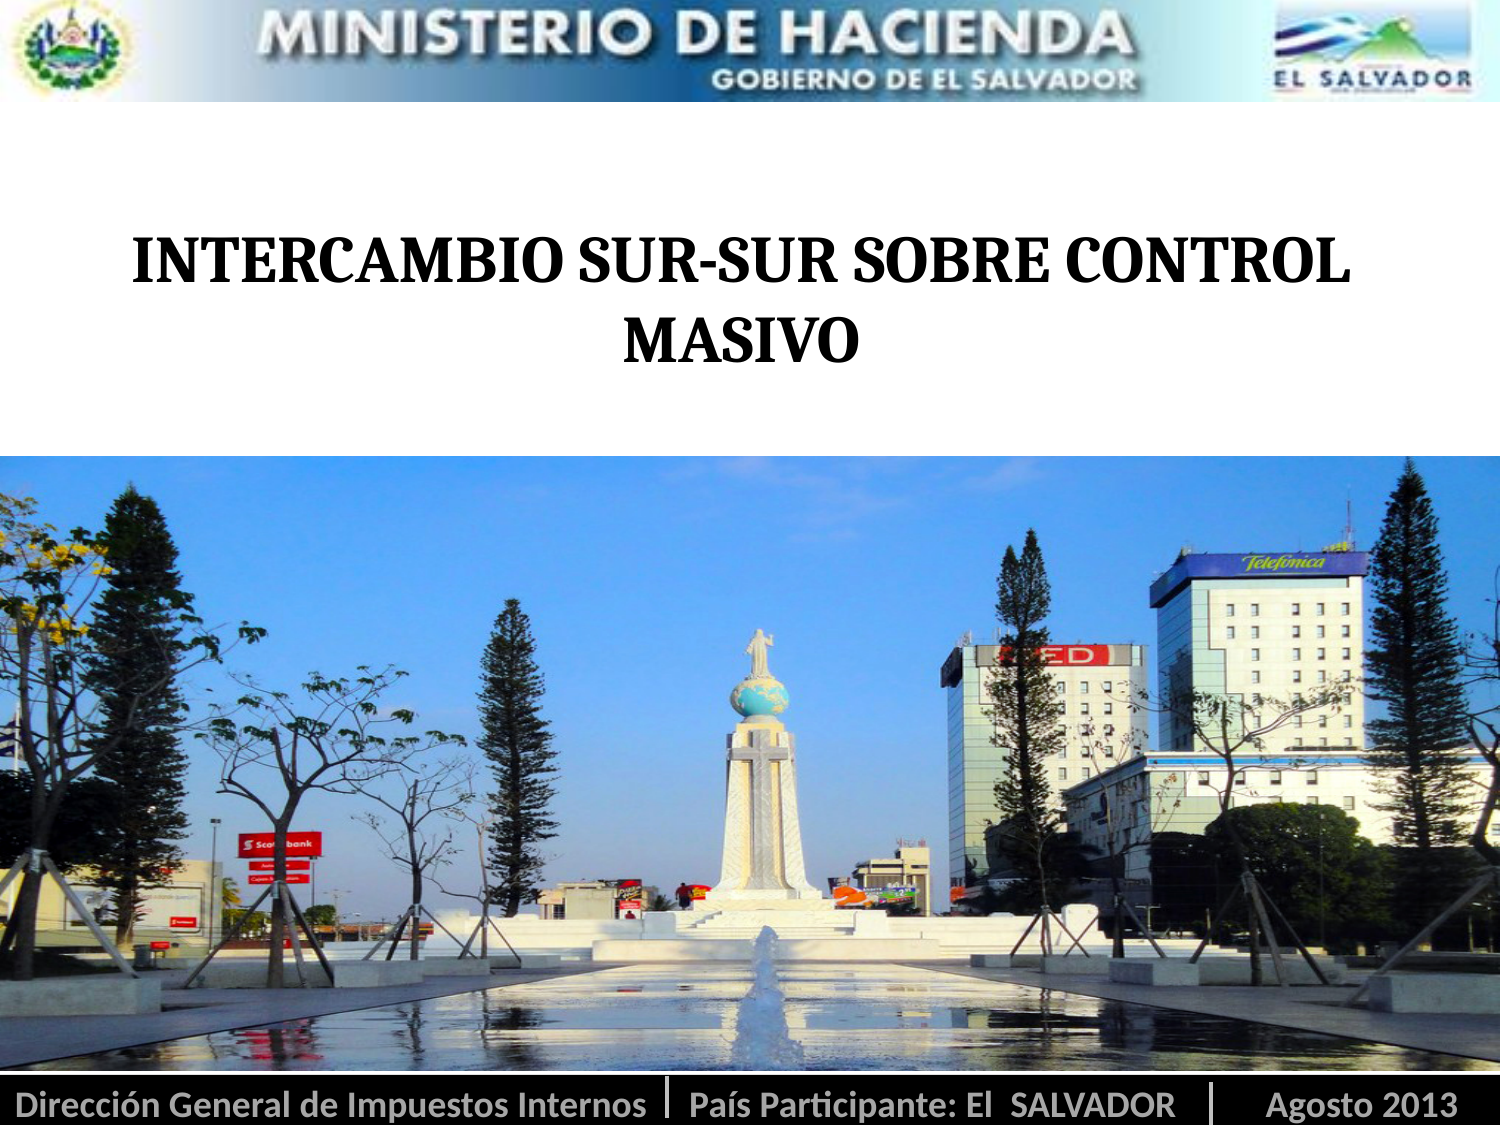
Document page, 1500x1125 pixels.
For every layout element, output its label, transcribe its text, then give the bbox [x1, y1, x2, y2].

text_box Dirección General de Impuestos Internos País Participante: El SALVADOR Agosto 2013 [0, 1078, 1500, 1125]
picture [0, 0, 1500, 102]
text_box INTERCAMBIO SUR-SUR SOBRE CONTROL MASIVO [29, 208, 1453, 454]
picture [0, 455, 1500, 1071]
